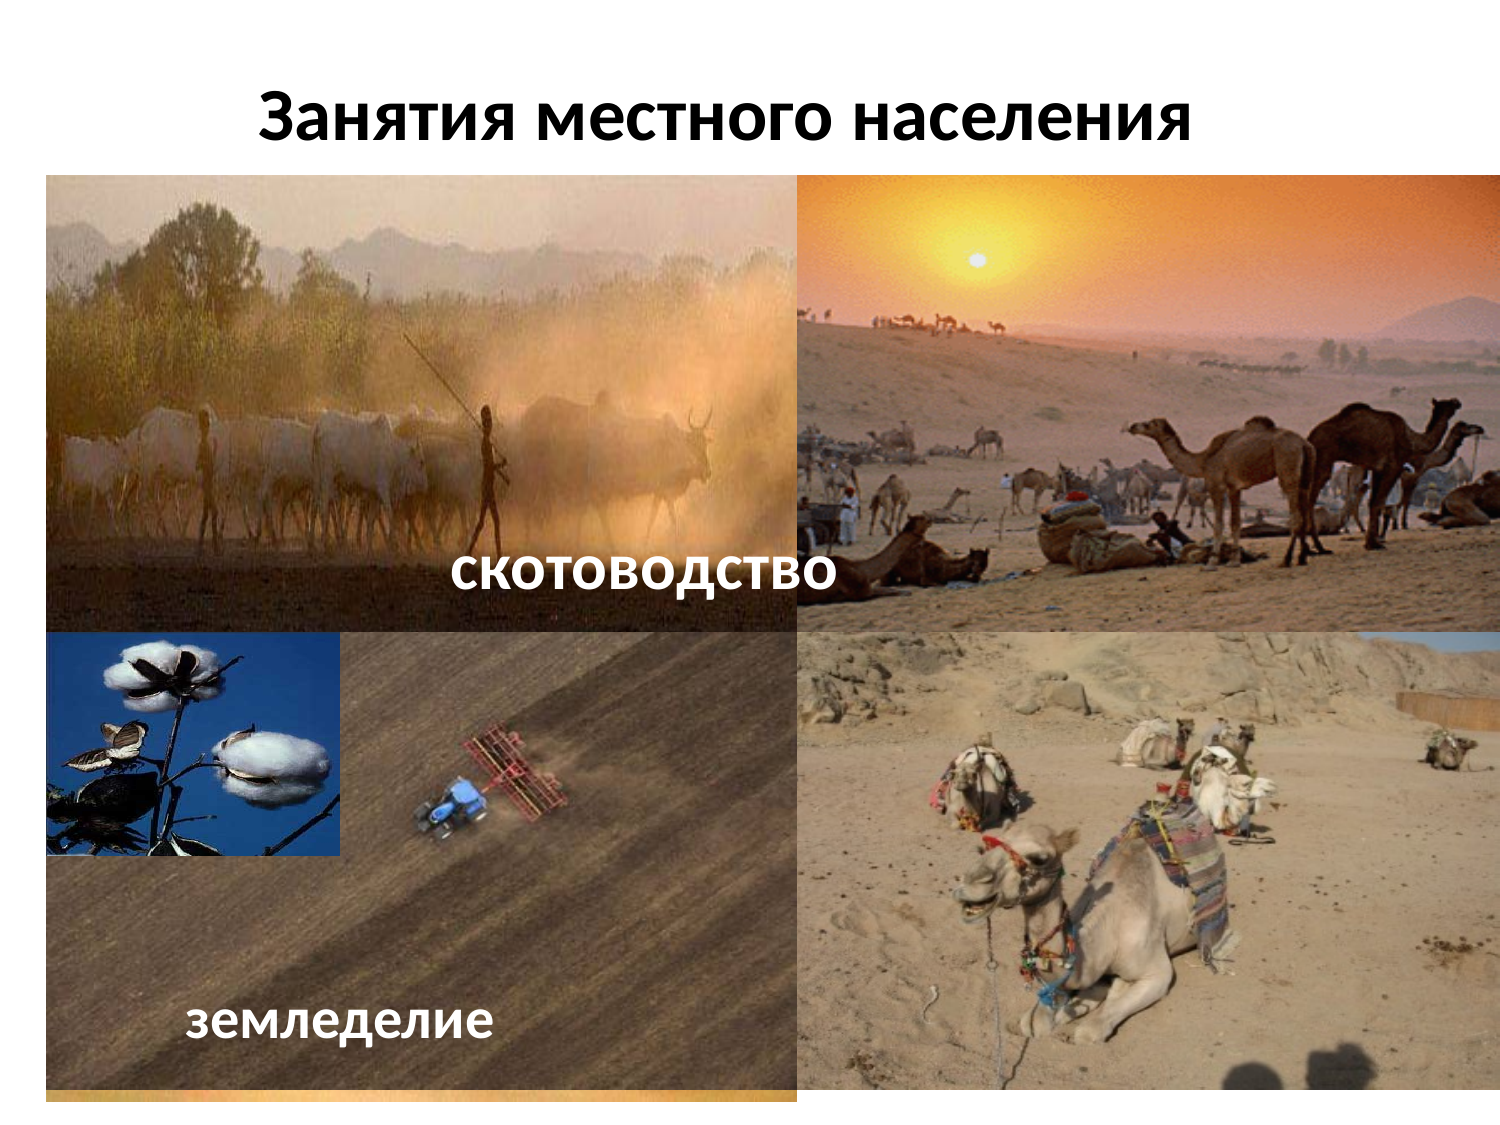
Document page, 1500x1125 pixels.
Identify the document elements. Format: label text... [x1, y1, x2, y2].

text_box Занятия местного населения [105, 58, 1348, 164]
picture [46, 175, 1500, 1102]
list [798, 175, 1500, 632]
